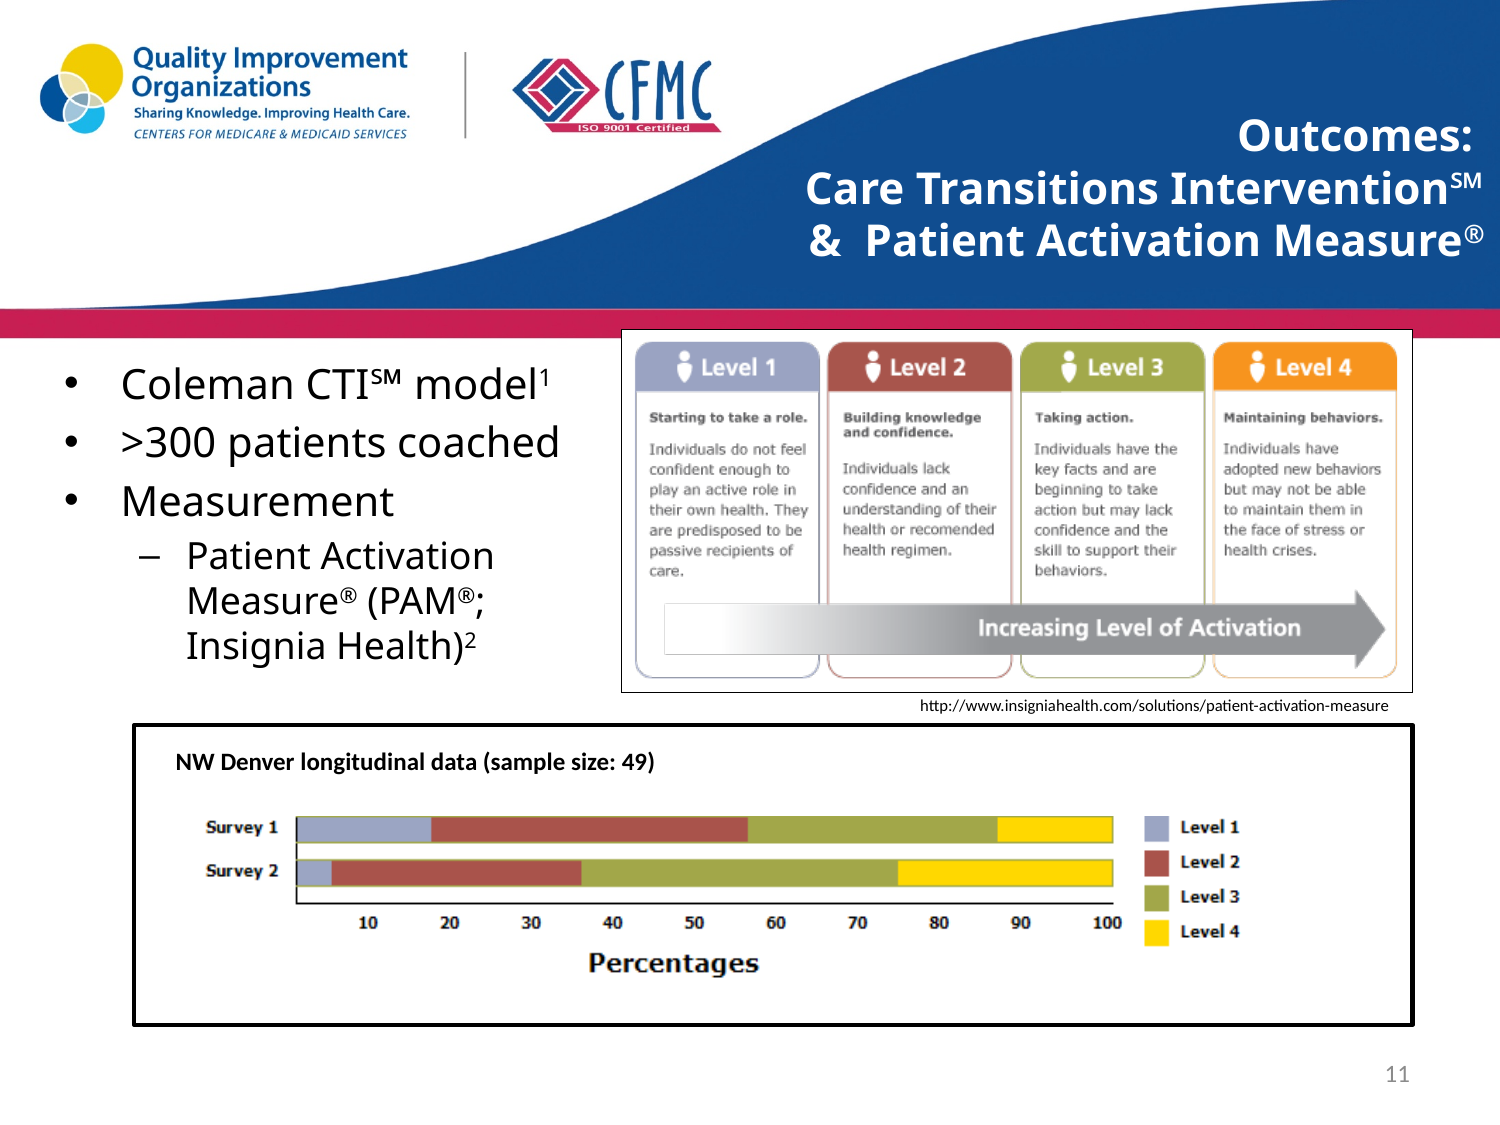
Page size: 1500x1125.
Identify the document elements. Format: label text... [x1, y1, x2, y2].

list Coleman CTI℠ model1 >300 patients coached Measurement Patient Activation Measure® (PAM®; Insignia Health)2 [49, 350, 615, 688]
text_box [133, 724, 1413, 1026]
slide_number 11 [1074, 1042, 1425, 1103]
title Outcomes: Care Transitions Intervention℠ & Patient Activation Measure® [787, 99, 1500, 313]
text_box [620, 329, 1413, 724]
picture [0, 0, 1500, 1125]
